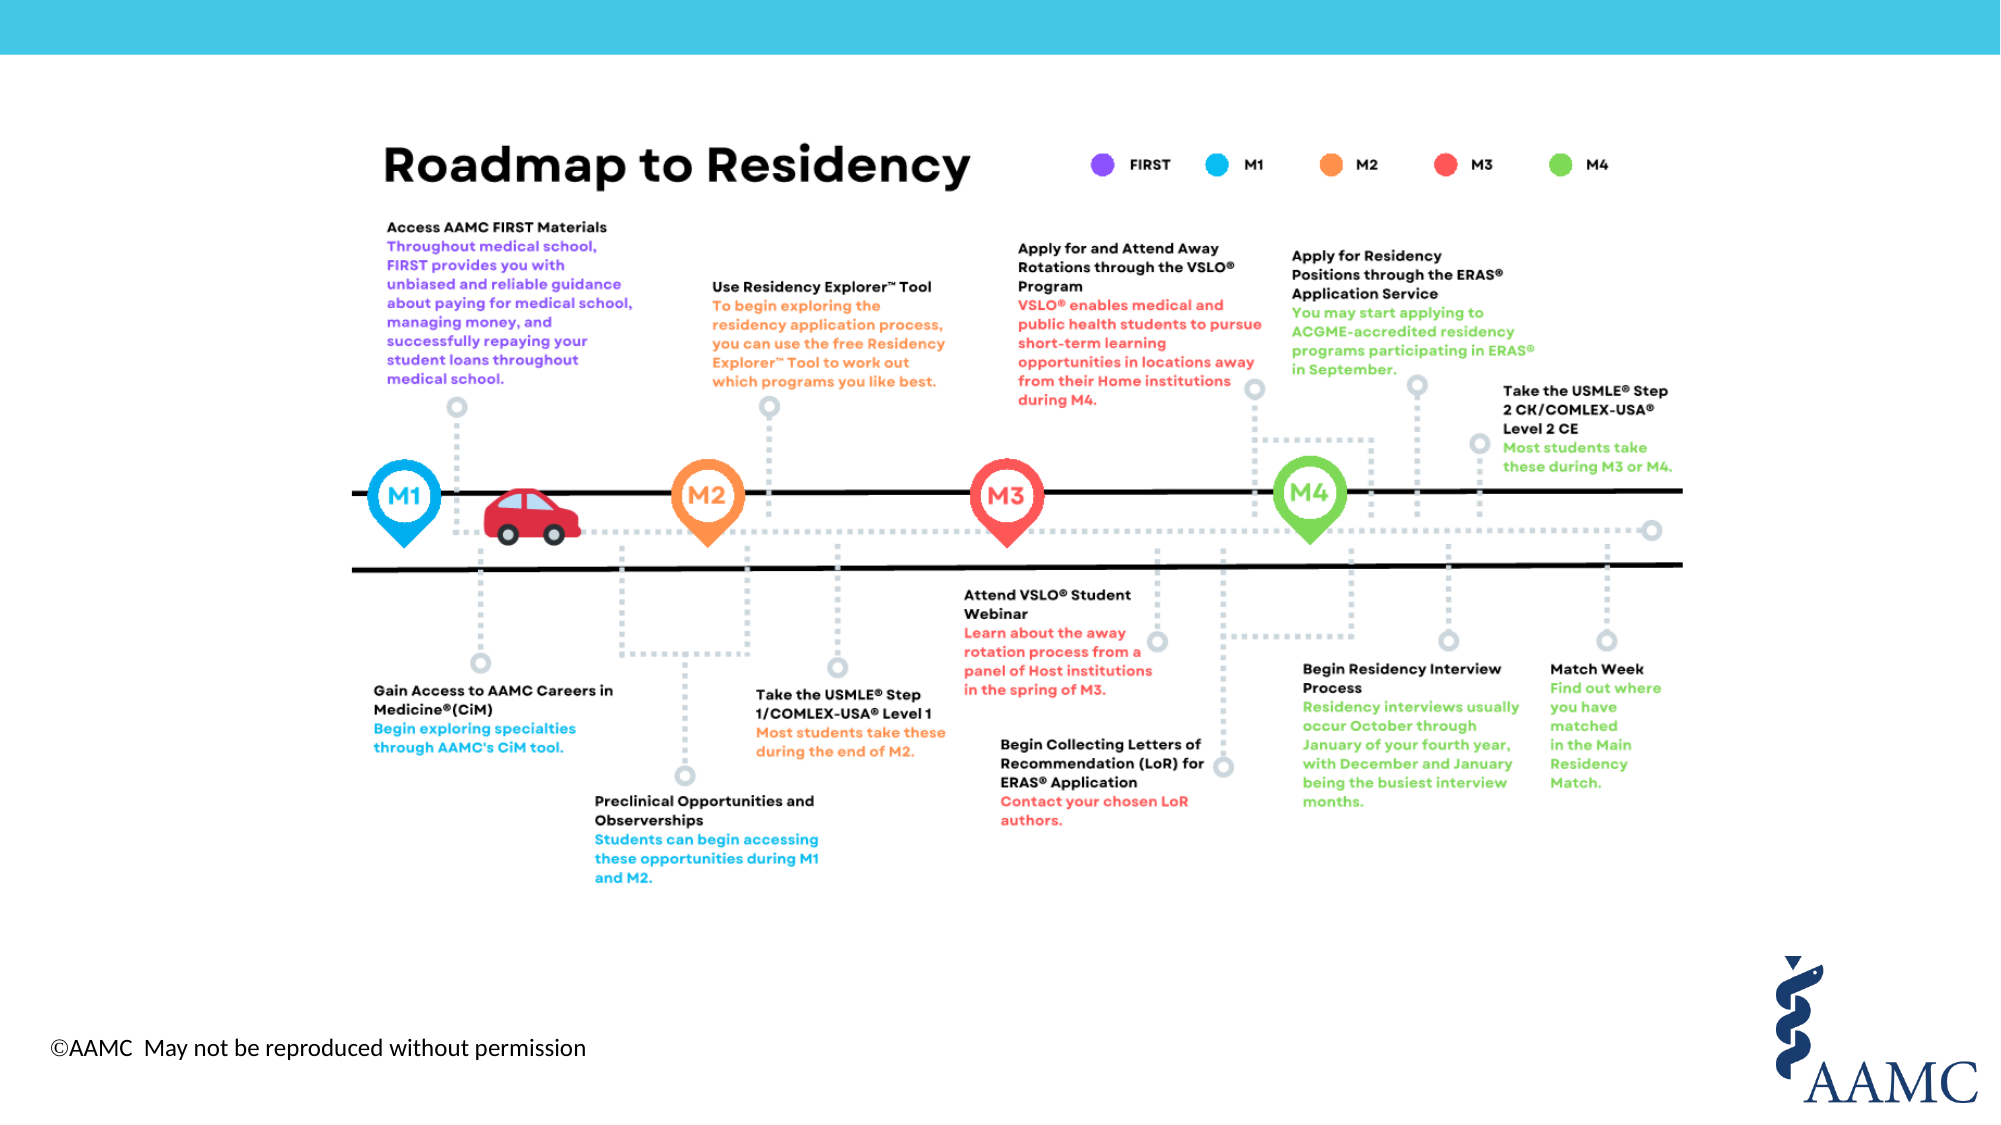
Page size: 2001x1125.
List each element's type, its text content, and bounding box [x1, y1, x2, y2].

picture [0, 0, 2001, 1125]
text_box ©AAMC May not be reproduced without permission [35, 1024, 933, 1114]
